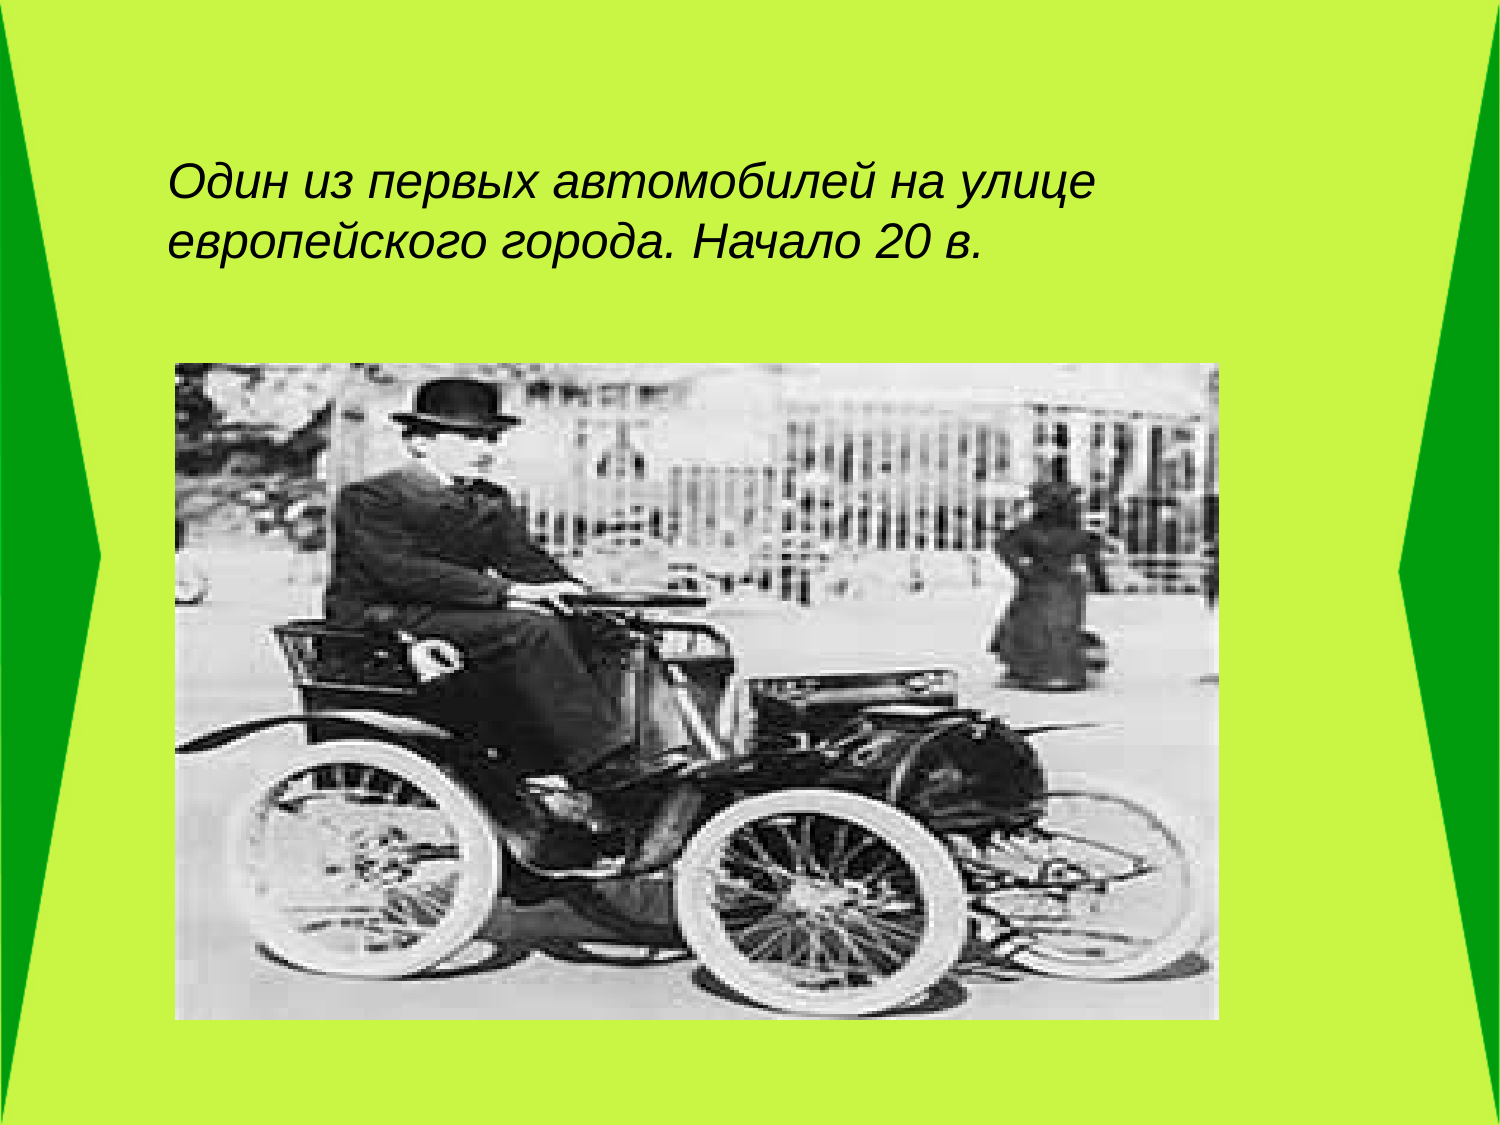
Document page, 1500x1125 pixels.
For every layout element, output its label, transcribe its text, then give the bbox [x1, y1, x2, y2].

picture [0, 0, 1500, 1125]
title Один из первых автомобилей на улице европейского города. Начало 20 в. [152, 140, 1337, 258]
